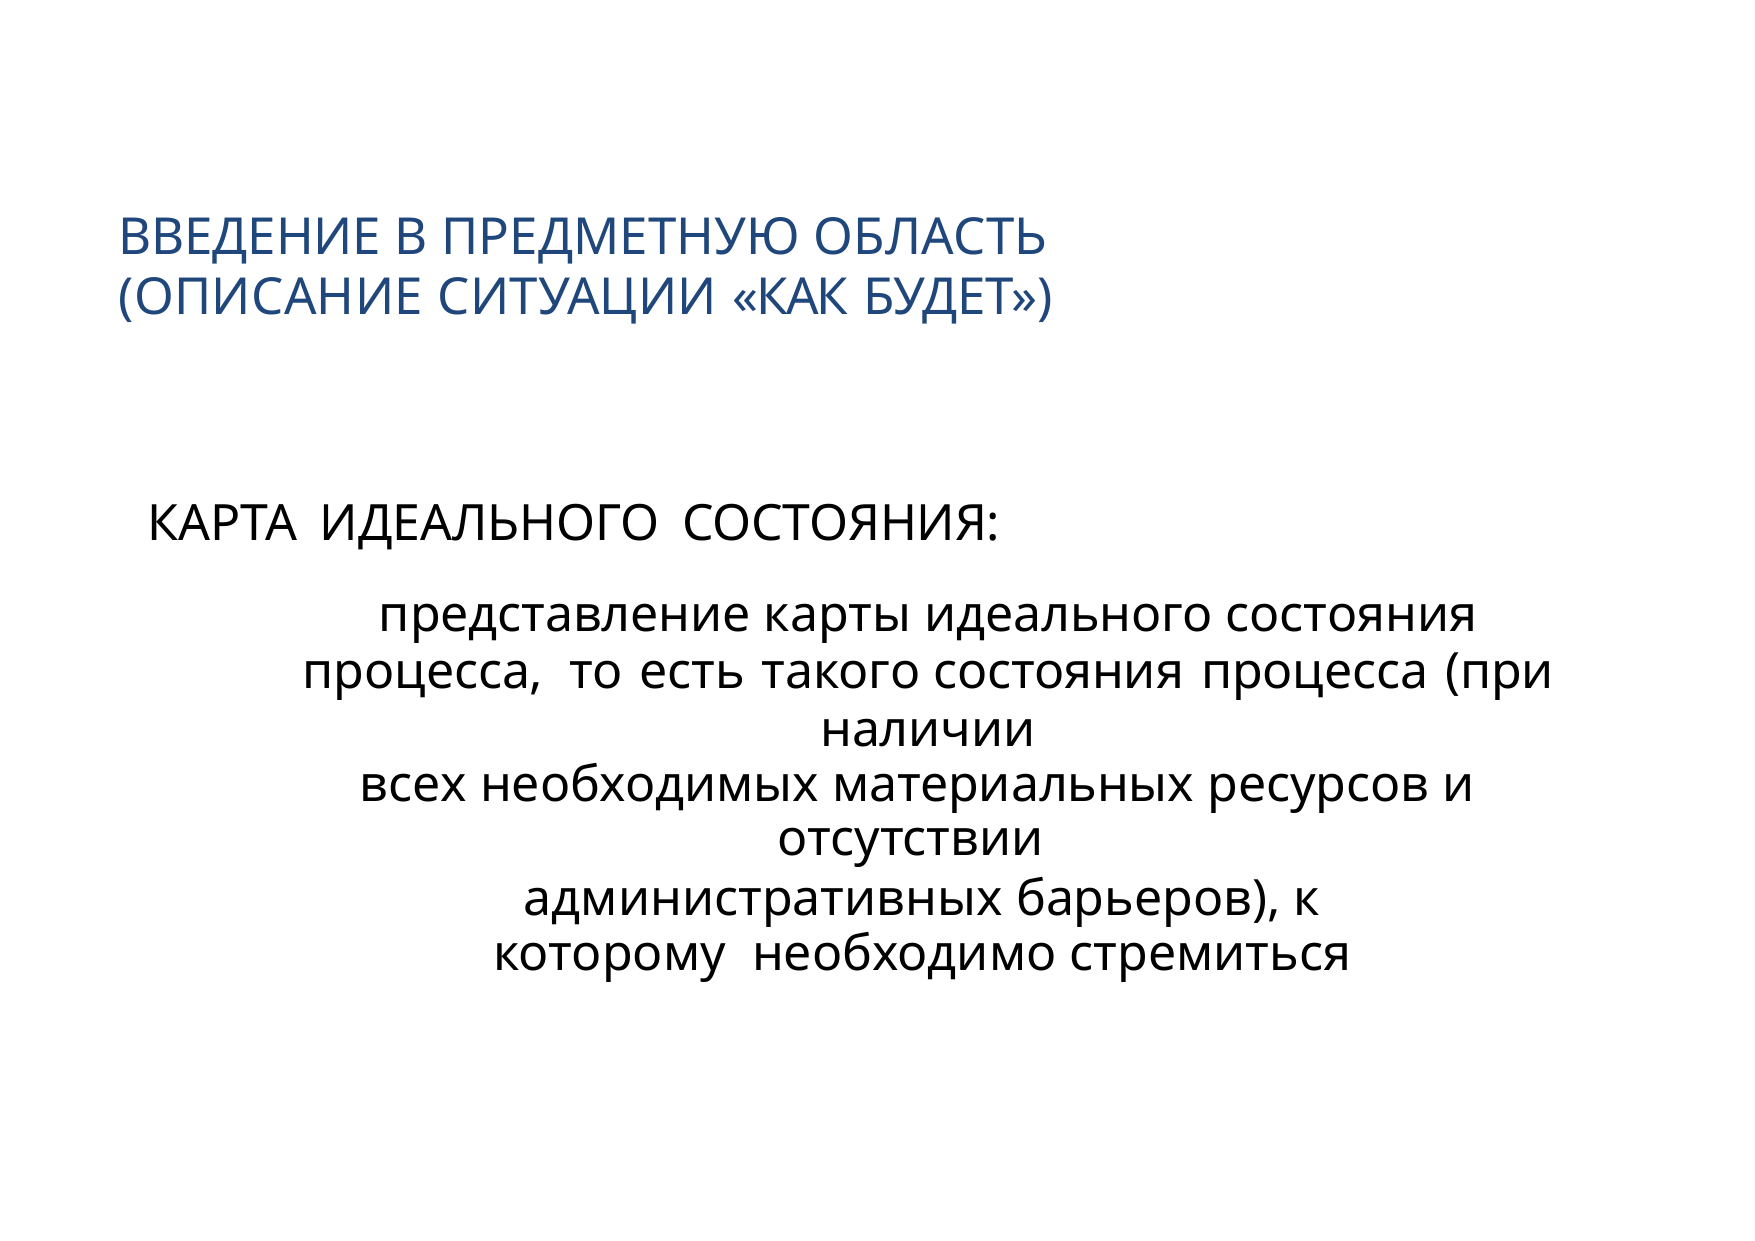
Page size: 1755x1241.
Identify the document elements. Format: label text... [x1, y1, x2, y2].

text_box КАРТА ИДЕАЛЬНОГО СОСТОЯНИЯ: представление карты идеального состояния процесса, то есть такого состояния процесса (при наличии всех необходимых материальных ресурсов и отсутствии административных барьеров), к которому необходимо стремиться [145, 459, 1601, 981]
title ВВЕДЕНИЕ В ПРЕДМЕТНУЮ ОБЛАСТЬ (ОПИСАНИЕ СИТУАЦИИ «КАК БУДЕТ») [116, 199, 1105, 413]
